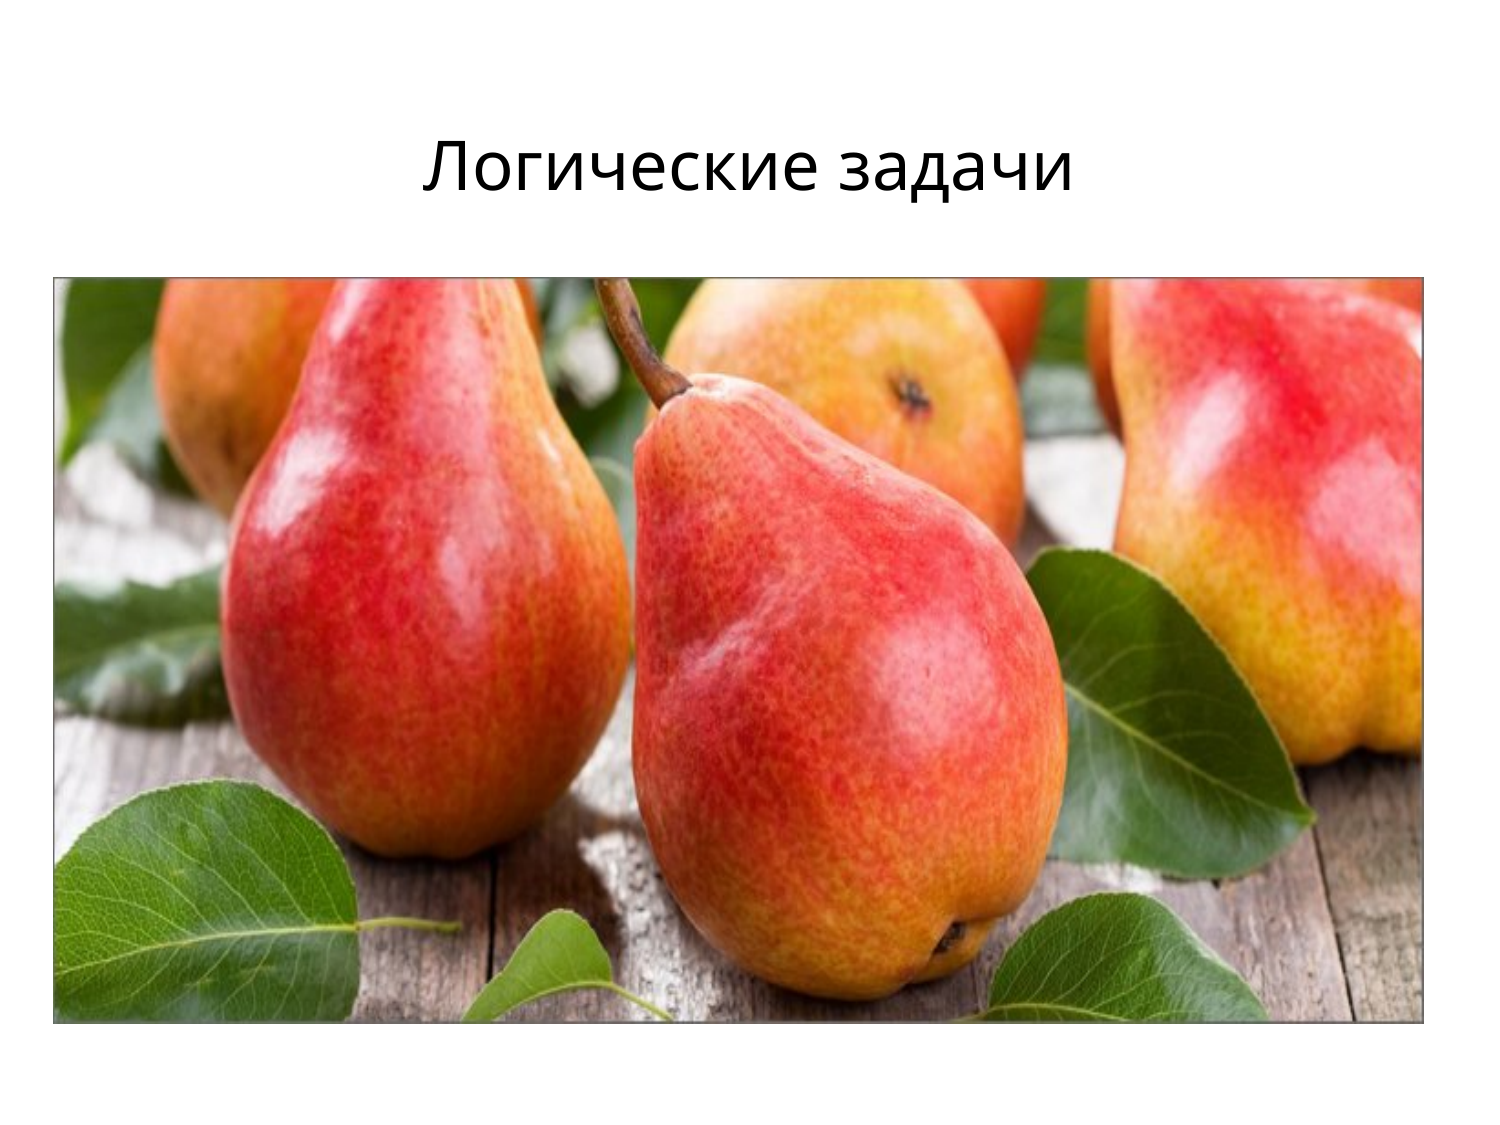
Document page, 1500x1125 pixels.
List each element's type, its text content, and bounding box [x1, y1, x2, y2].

title Логические задачи [103, 59, 1397, 277]
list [53, 277, 1424, 1024]
